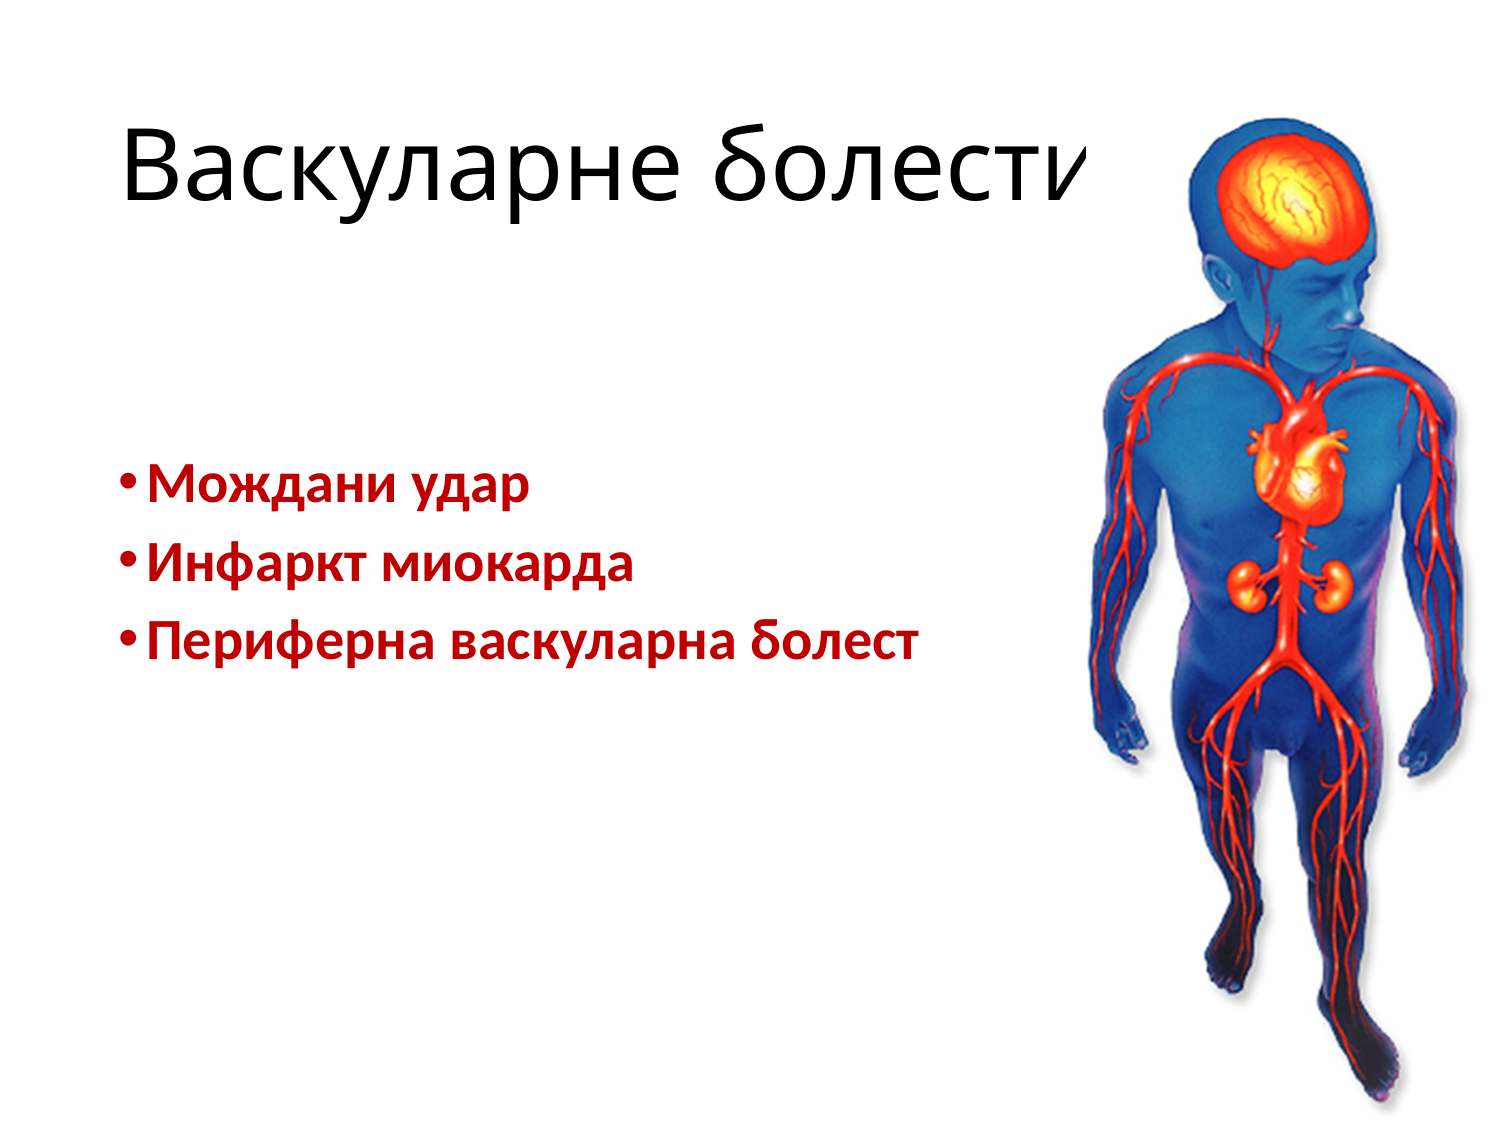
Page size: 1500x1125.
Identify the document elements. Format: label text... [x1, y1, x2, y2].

list Мождани удар Инфаркт миокарда Периферна васкуларна болест [103, 299, 1086, 1014]
title Васкуларне болести [103, 59, 1397, 278]
picture [1086, 115, 1487, 1121]
